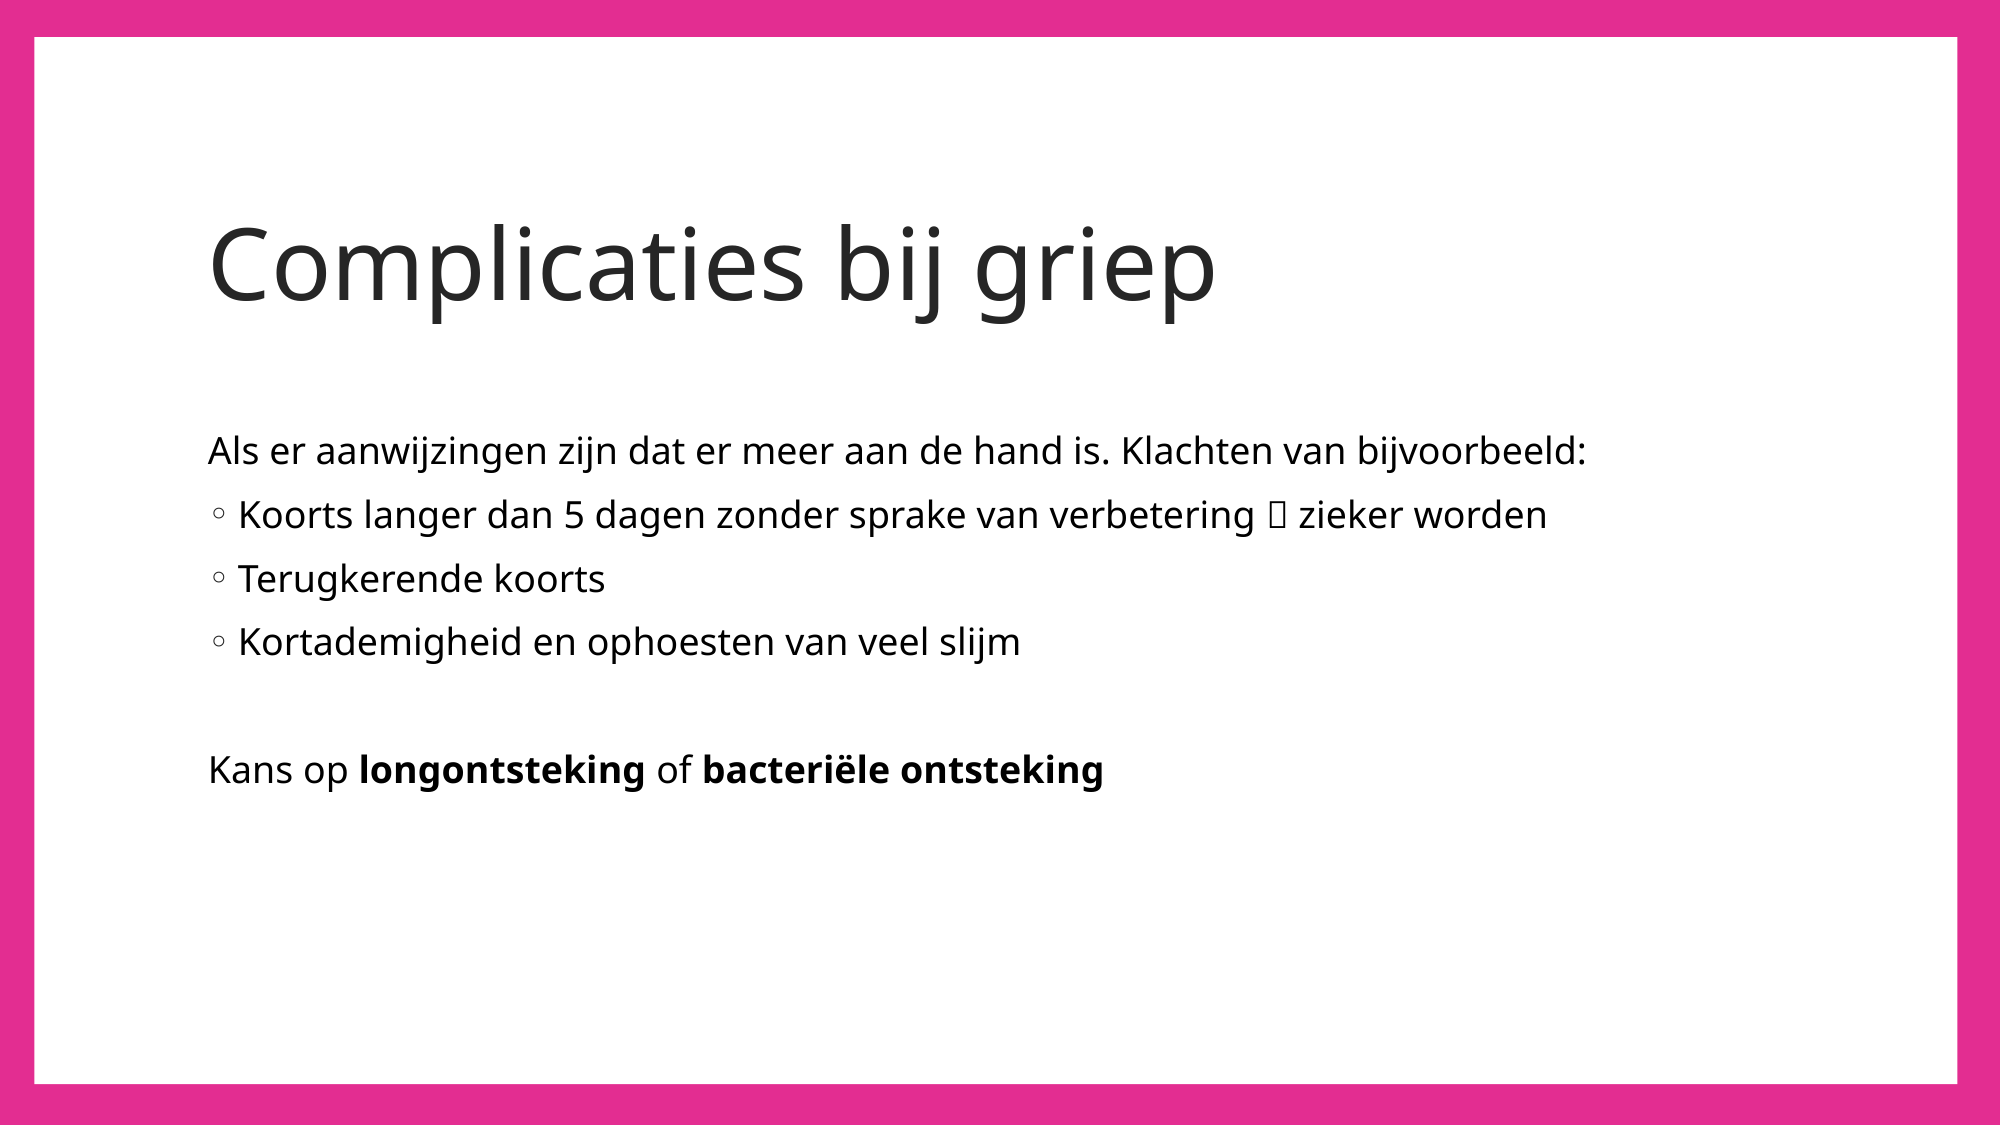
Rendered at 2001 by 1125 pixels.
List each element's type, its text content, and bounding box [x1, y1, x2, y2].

text_box [0, 0, 2000, 1125]
title Complicaties bij griep [192, 142, 1800, 394]
text_box [34, 37, 1958, 1085]
list Als er aanwijzingen zijn dat er meer aan de hand is. Klachten van bijvoorbeeld: Koorts langer dan 5 dagen zonder sprake van verbetering  zieker worden Terugkerende koorts Kortademigheid en ophoesten van veel slijm Kans op longontsteking of bacteriële ontsteking [192, 419, 1800, 979]
